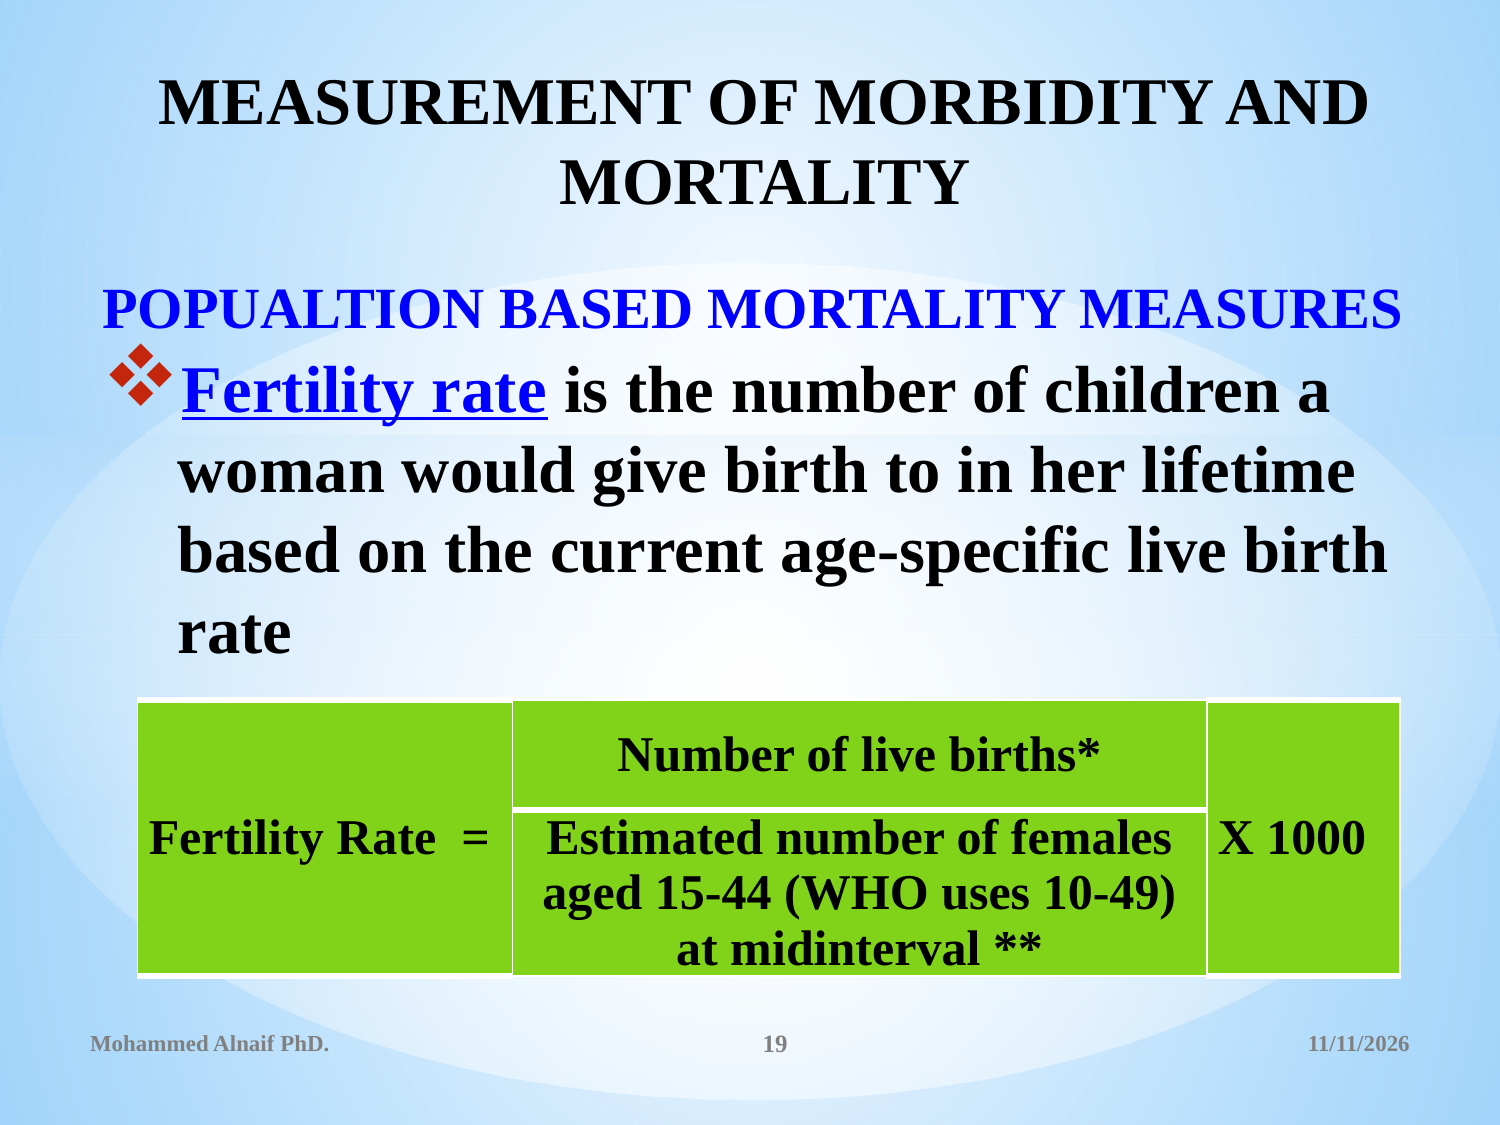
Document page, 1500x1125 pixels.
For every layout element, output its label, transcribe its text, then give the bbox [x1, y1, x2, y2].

slide_number 19 [624, 1012, 925, 1073]
table_header X 1000 [1208, 703, 1399, 973]
footer Mohammed Alnaif PhD. [75, 1012, 624, 1073]
subtitle POPUALTION BASED MORTALITY MEASURES Fertility rate is the number of children a woman would give birth to in her lifetime based on the current age-specific live birth rate [87, 262, 1450, 1013]
table_header Number of live births* [513, 701, 1206, 807]
title MEASUREMENT OF MORBIDITY AND MORTALITY [75, 50, 1425, 250]
table_header Fertility Rate = [138, 703, 512, 973]
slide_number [1012, 1012, 1425, 1073]
table_cell Estimated number of females aged 15-44 (WHO uses 10-49) at midinterval ** [513, 813, 1206, 975]
